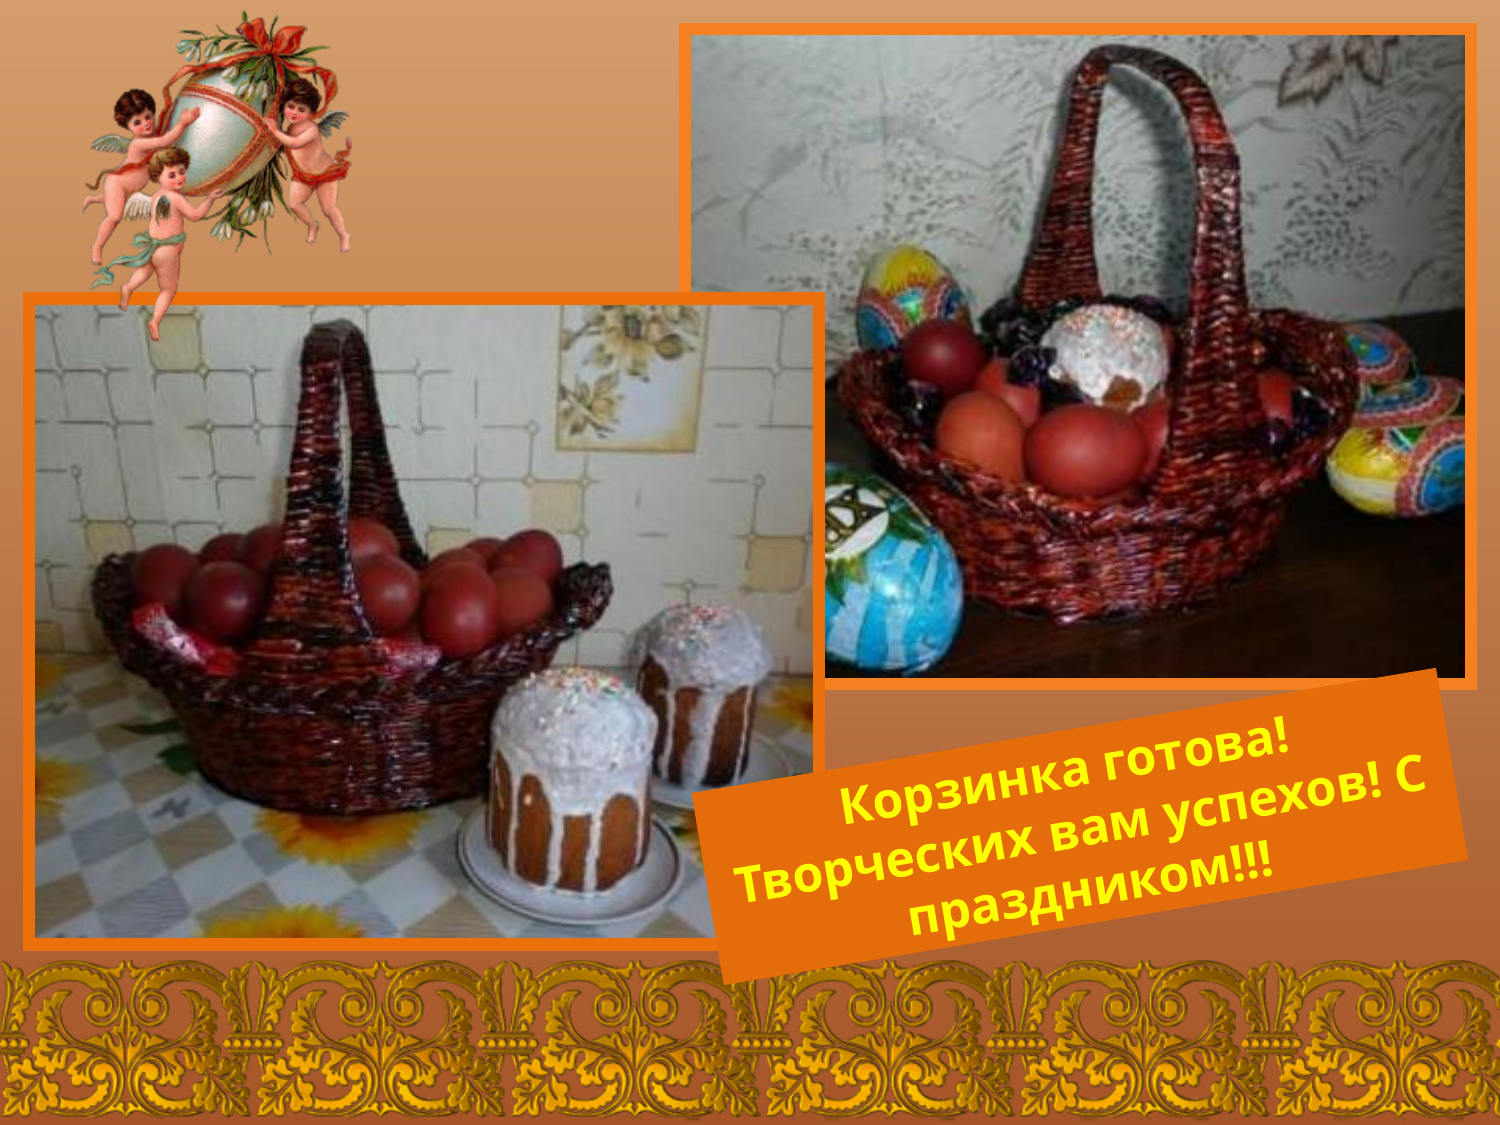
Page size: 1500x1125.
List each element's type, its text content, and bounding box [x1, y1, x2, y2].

text_box Корзинка готова! Творческих вам успехов! С праздником!!! [717, 685, 1469, 959]
picture [34, 0, 1466, 939]
picture [0, 960, 1500, 1125]
